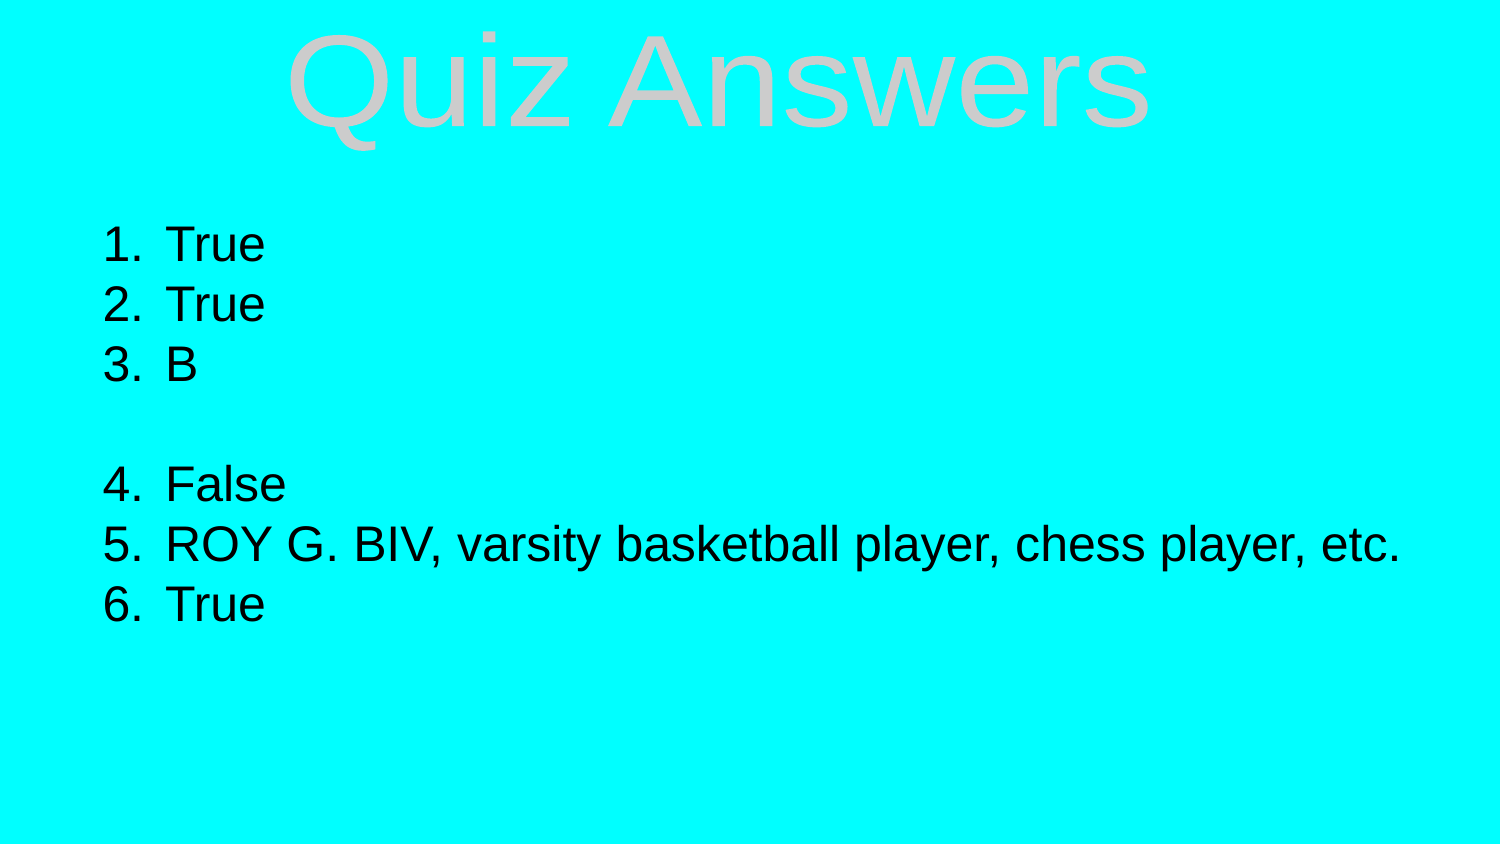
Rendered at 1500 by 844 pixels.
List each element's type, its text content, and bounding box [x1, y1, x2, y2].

list True True B False ROY G. BIV, varsity basketball player, chess player, etc. True [75, 196, 1425, 808]
